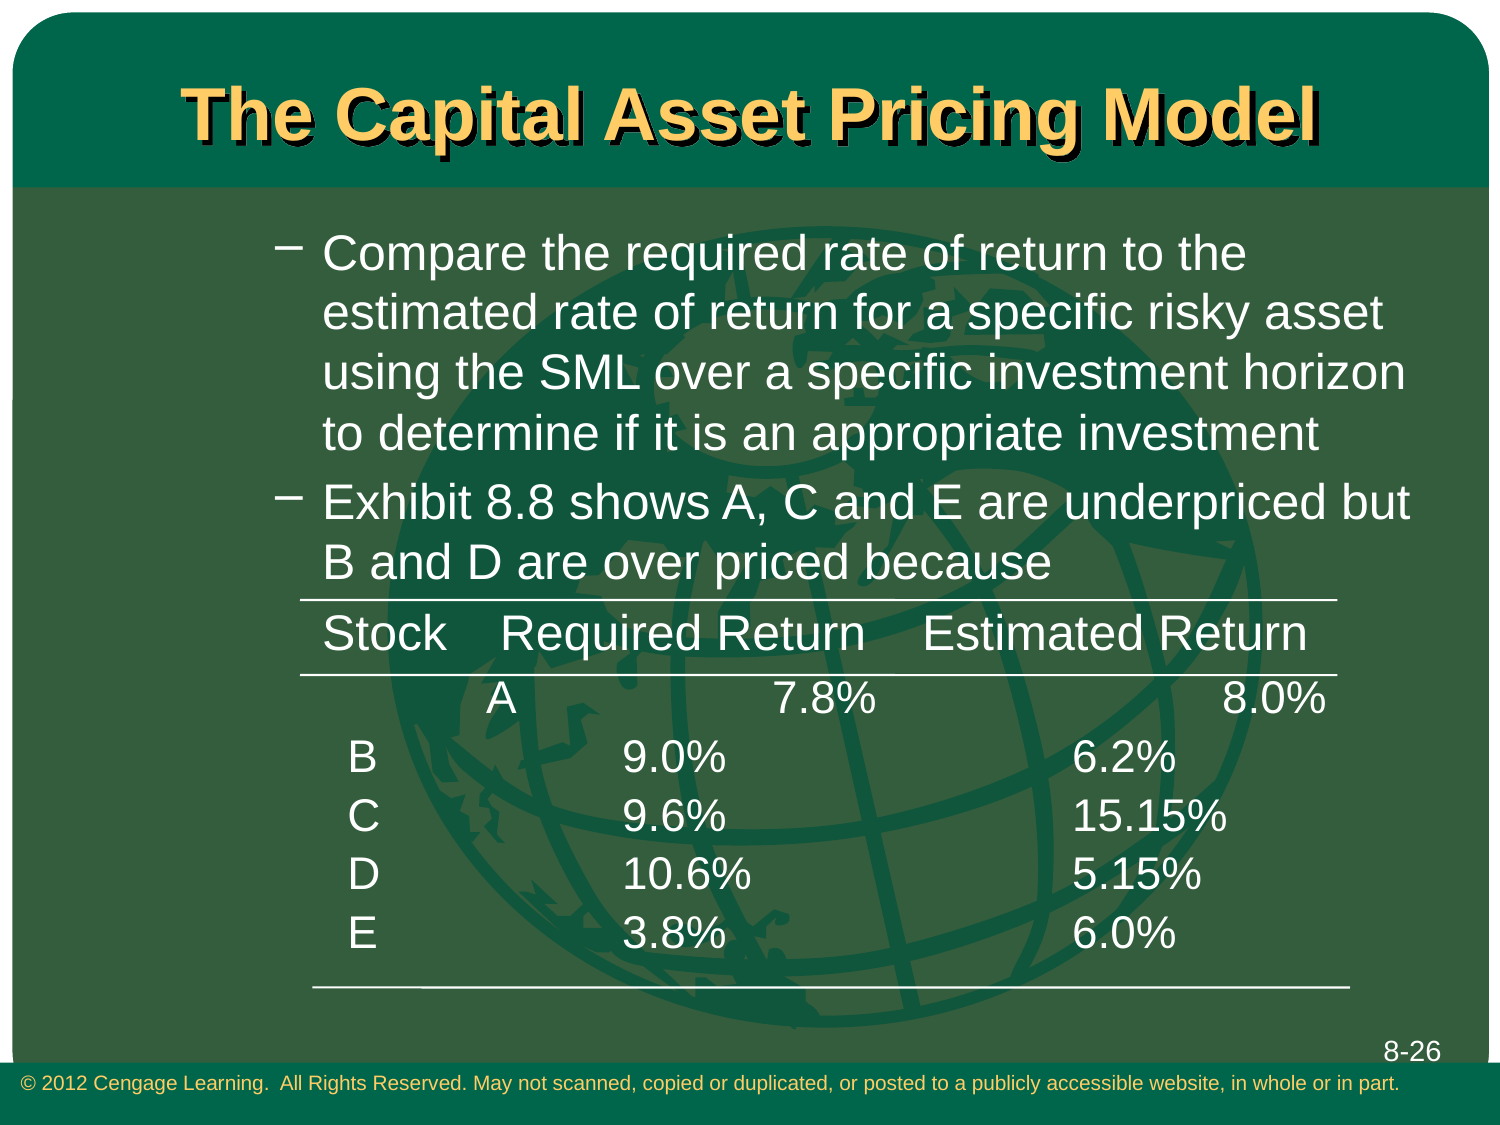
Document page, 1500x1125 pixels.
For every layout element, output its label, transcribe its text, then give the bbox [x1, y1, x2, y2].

title The Capital Asset Pricing Model [75, 32, 1425, 188]
slide_number 8-26 [1325, 1025, 1500, 1062]
footer © 2012 Cengage Learning. All Rights Reserved. May not scanned, copied or duplicated, or posted to a publicly accessible website, in whole or in part. [0, 1062, 1500, 1125]
list Compare the required rate of return to the estimated rate of return for a specific risky asset using the SML over a specific investment horizon to determine if it is an appropriate investment Exhibit 8.8 shows A, C and E are underpriced but B and D are over priced because Stock Required Return Estimated Return A 7.8% 8.0% B 9.0% 6.2% C 9.6% 15.15% D 10.6% 5.15% E 3.8% 6.0% [174, 212, 1463, 1013]
